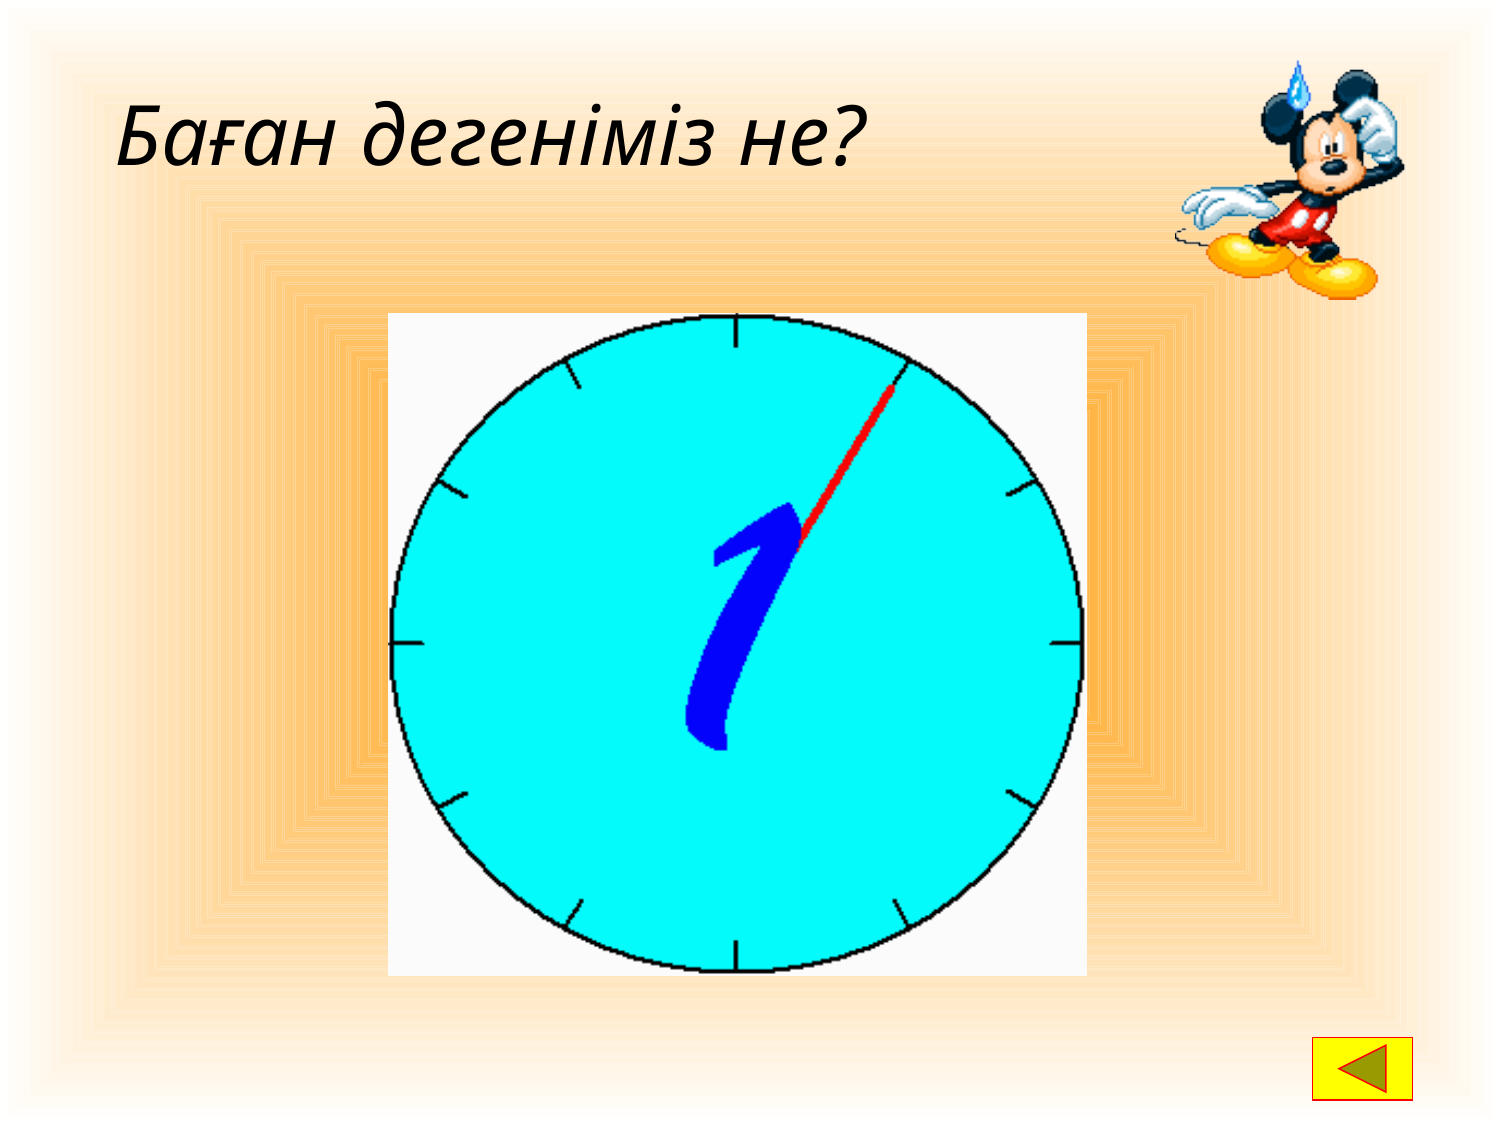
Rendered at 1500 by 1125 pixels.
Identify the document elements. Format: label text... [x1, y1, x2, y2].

text_box [1312, 1037, 1413, 1100]
picture [1174, 24, 1415, 301]
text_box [387, 312, 1088, 977]
text_box Баған дегеніміз не? [99, 75, 1169, 190]
